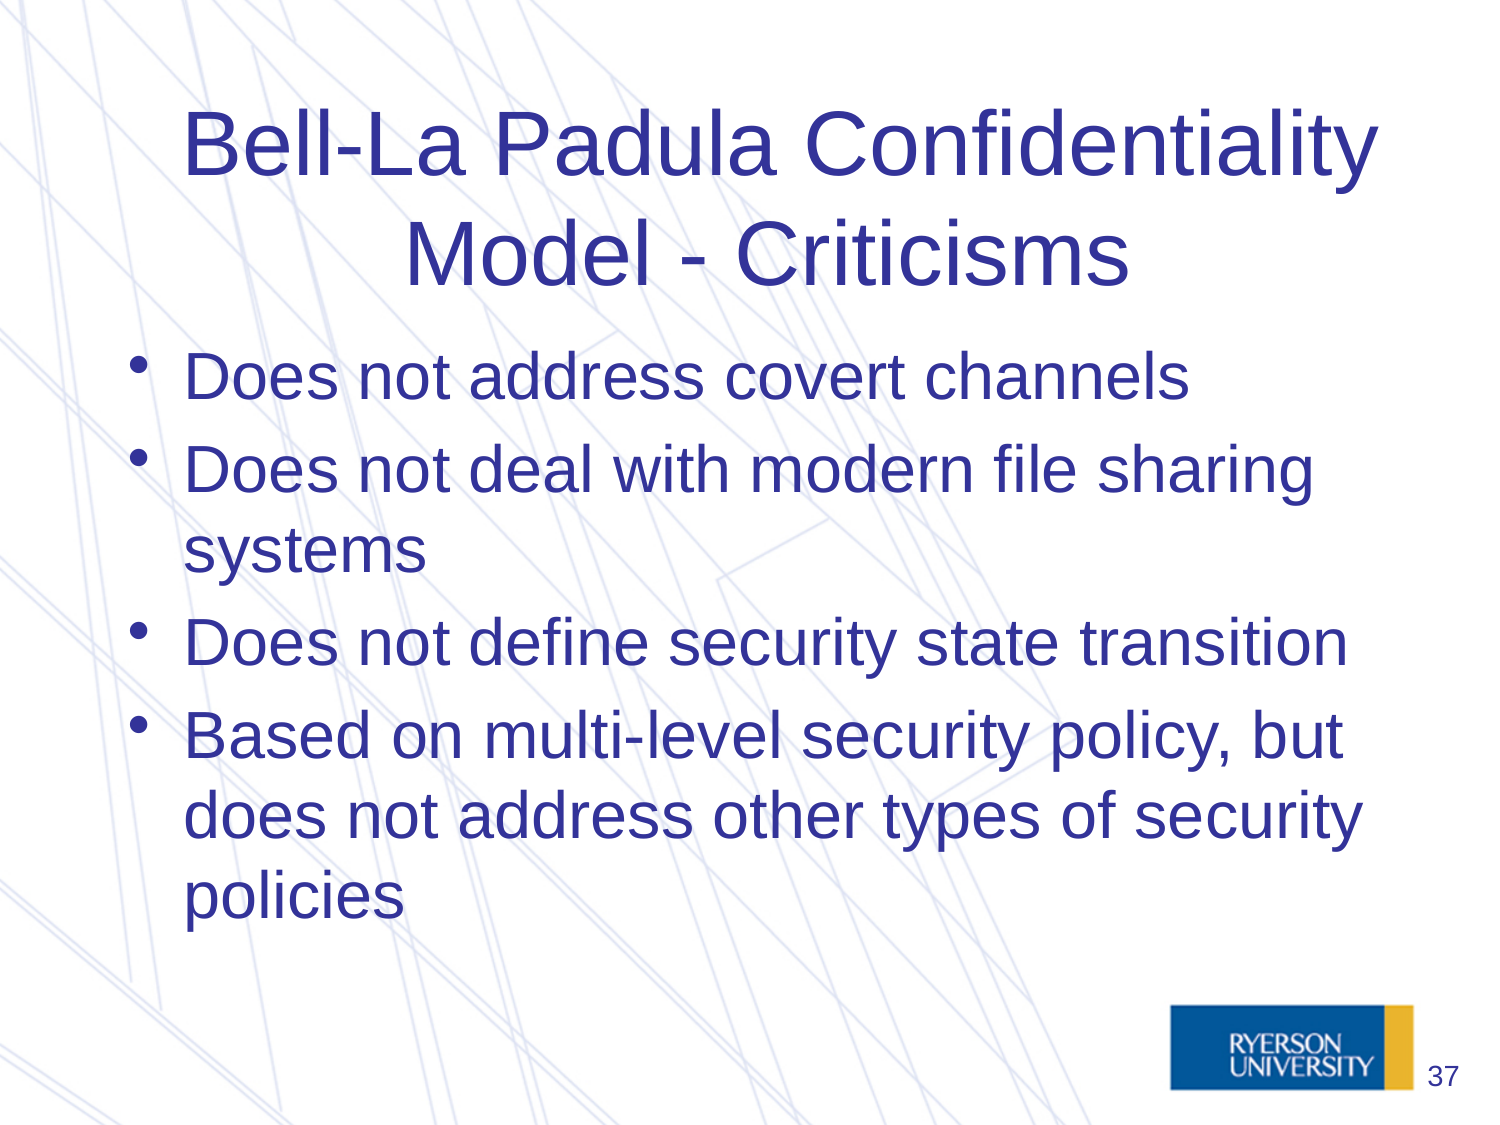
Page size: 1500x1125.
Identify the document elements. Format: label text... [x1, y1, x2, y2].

title Bell-La Padula Confidentiality Model - Criticisms [112, 99, 1451, 288]
picture [0, 0, 1500, 1125]
list Does not address covert channels Does not deal with modern file sharing systems Does not define security state transition Based on multi-level security policy, but does not address other types of security policies [112, 324, 1451, 1001]
slide_number 37 [1399, 1049, 1476, 1113]
